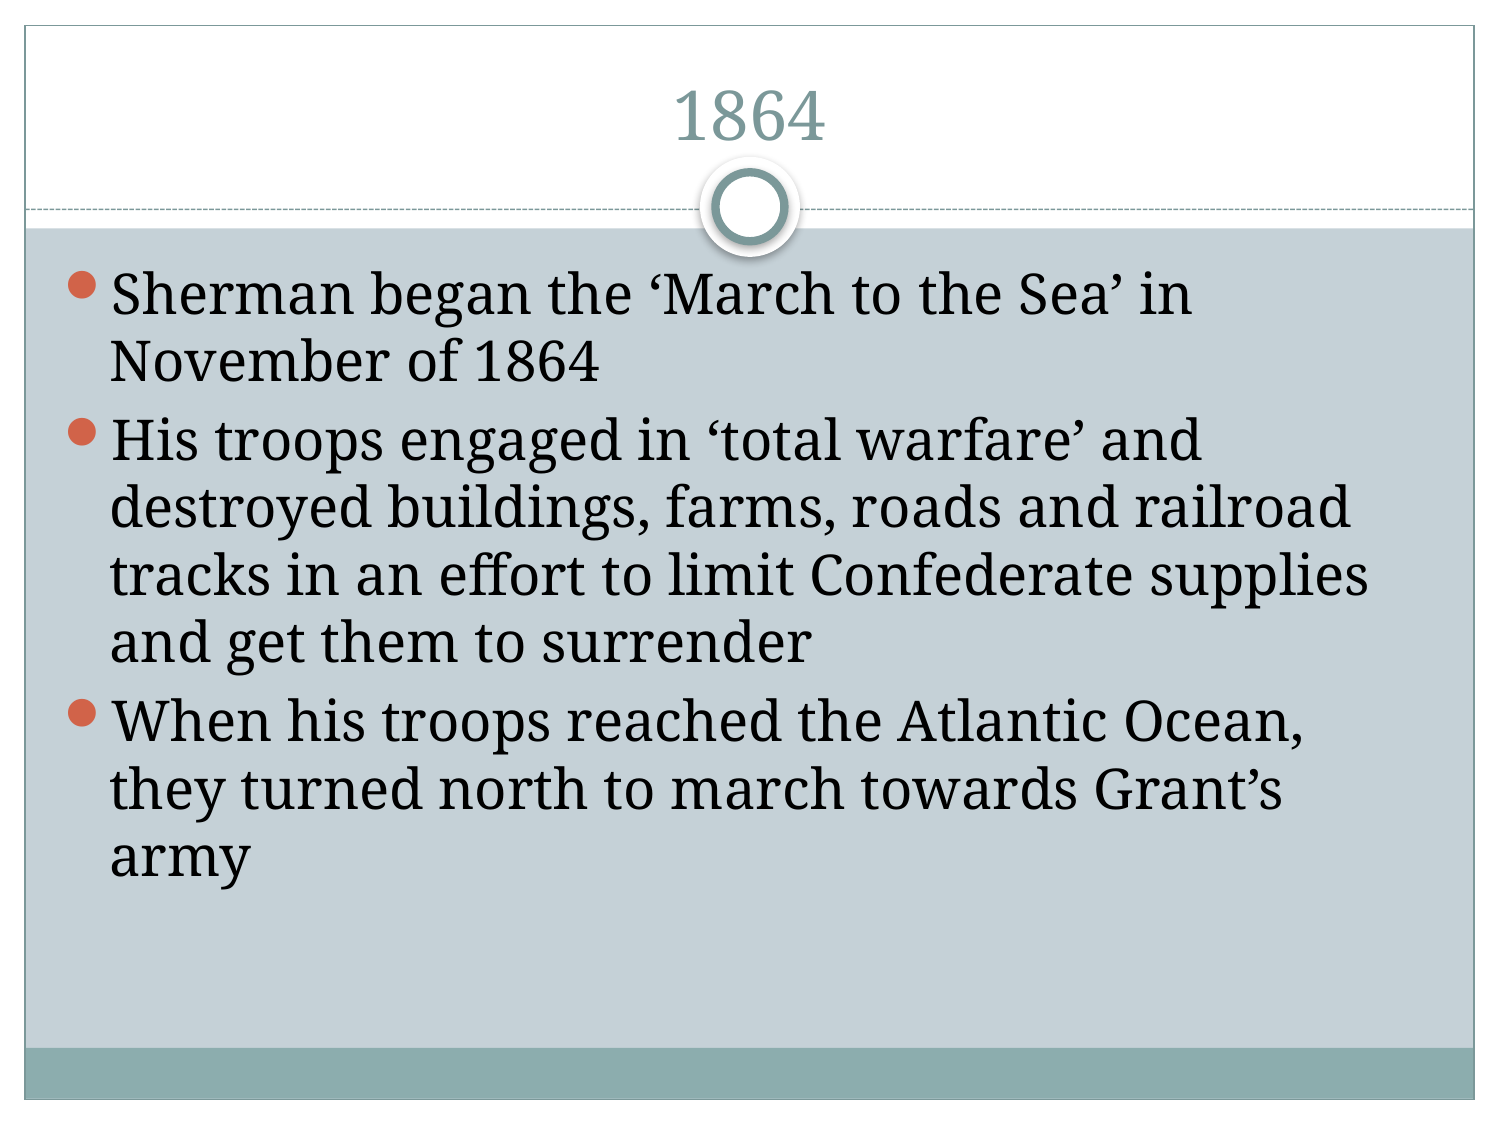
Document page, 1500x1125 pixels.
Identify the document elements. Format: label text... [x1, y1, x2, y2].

list Sherman began the ‘March to the Sea’ in November of 1864 His troops engaged in ‘total warfare’ and destroyed buildings, farms, roads and railroad tracks in an effort to limit Confederate supplies and get them to surrender When his troops reached the Atlantic Ocean, they turned north to march towards Grant’s army [49, 250, 1445, 1001]
title 1864 [49, 37, 1450, 162]
